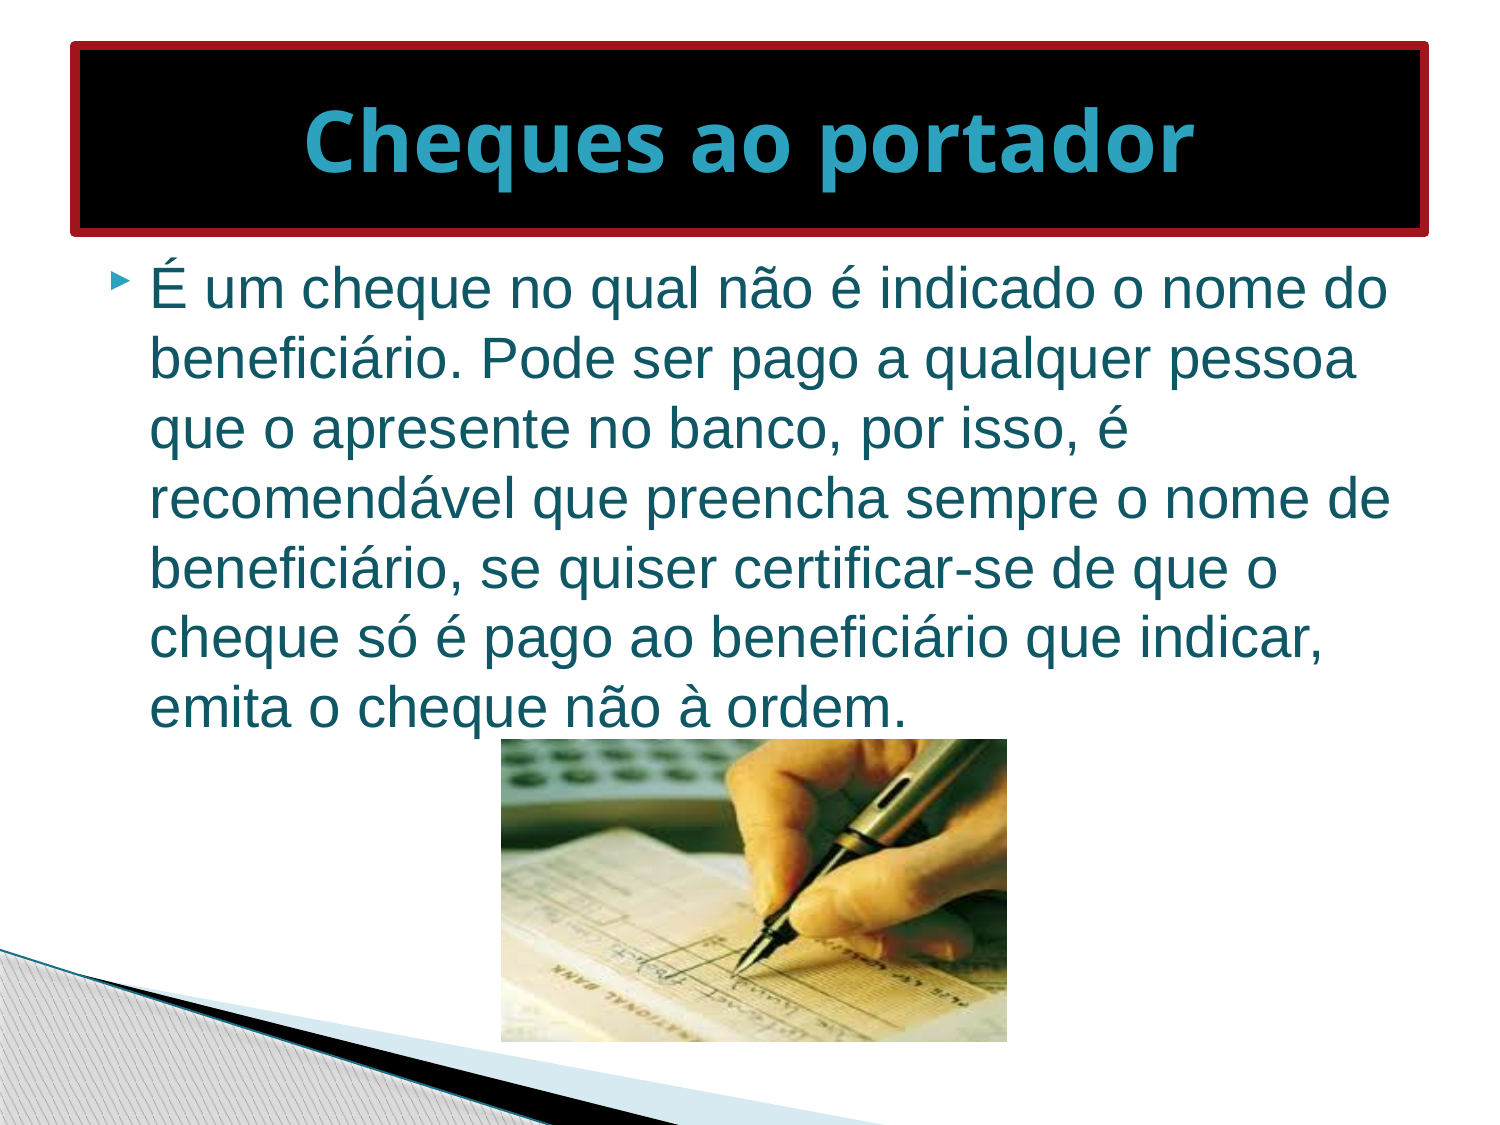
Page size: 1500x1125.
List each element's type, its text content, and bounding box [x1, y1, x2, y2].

picture [501, 739, 1008, 1042]
list É um cheque no qual não é indicado o nome do beneficiário. Pode ser pago a qualquer pessoa que o apresente no banco, por isso, é recomendável que preencha sempre o nome de beneficiário, se quiser certificar-se de que o cheque só é pago ao beneficiário que indicar, emita o cheque não à ordem. [75, 243, 1425, 986]
title Cheques ao portador [70, 41, 1429, 237]
